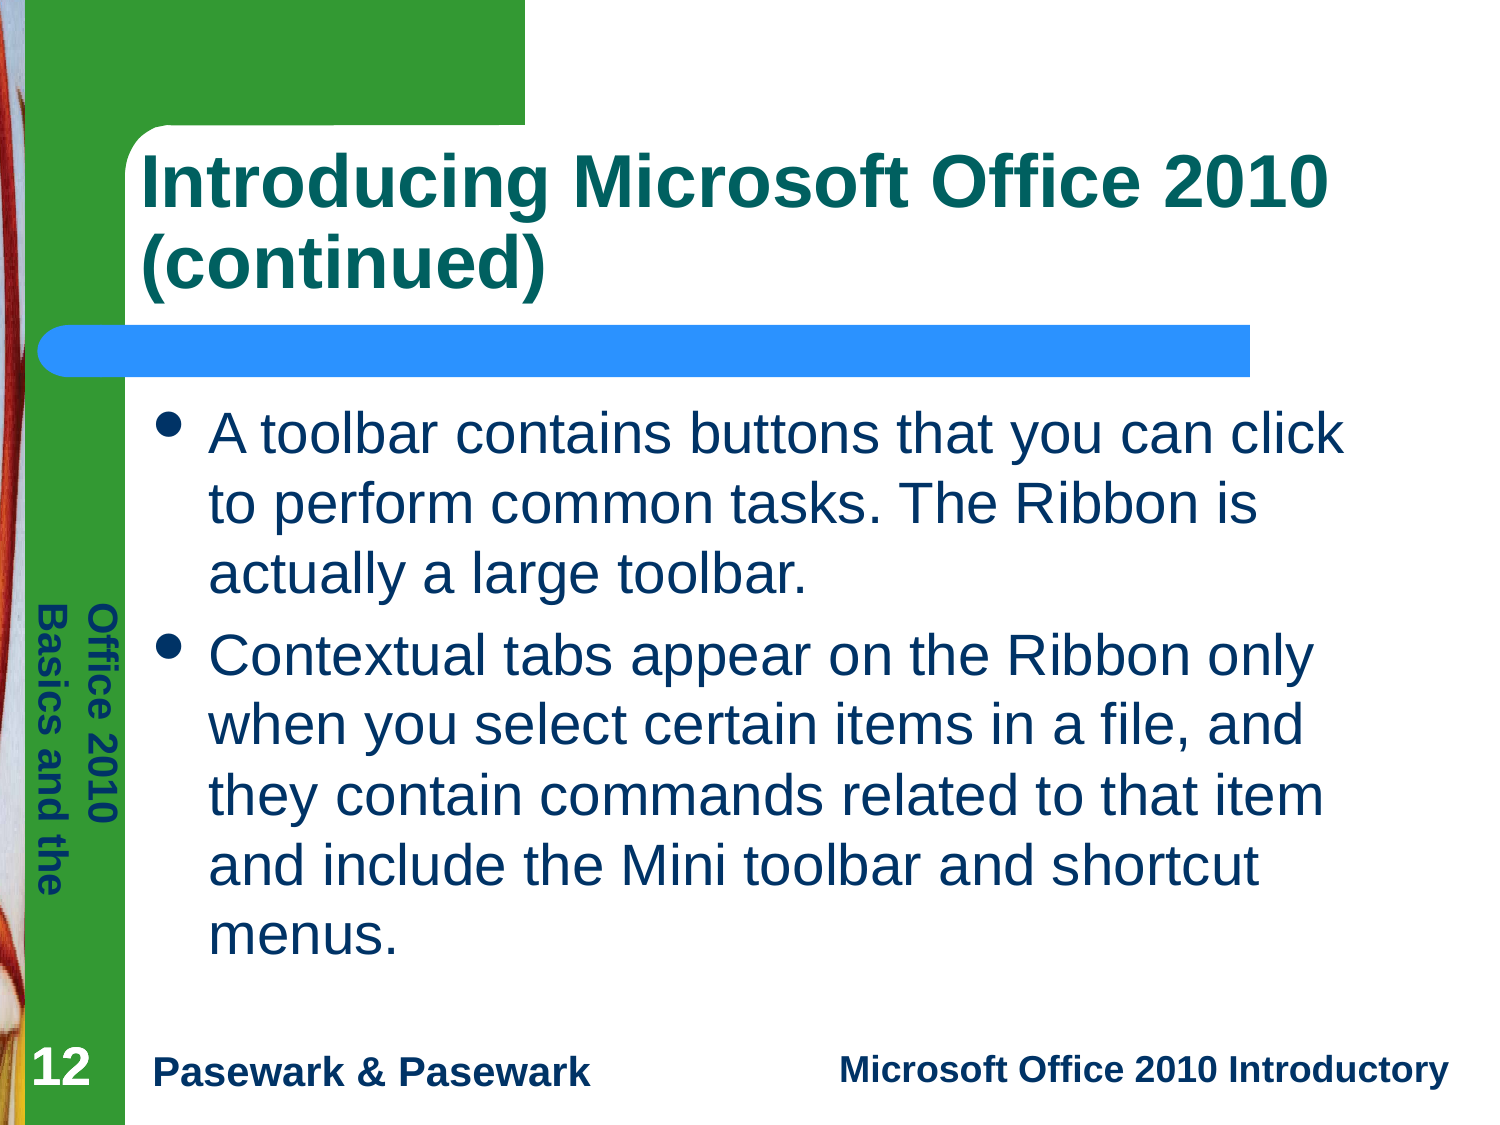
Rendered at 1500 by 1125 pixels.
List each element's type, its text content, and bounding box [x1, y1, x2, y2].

list A toolbar contains buttons that you can click to perform common tasks. The Ribbon is actually a large toolbar. Contextual tabs appear on the Ribbon only when you select certain items in a file, and they contain commands related to that item and include the Mini toolbar and shortcut menus. [137, 387, 1400, 1038]
picture [0, 0, 25, 1125]
text_box 12 [13, 1023, 111, 1105]
title Introducing Microsoft Office 2010 (continued) [124, 124, 1500, 313]
